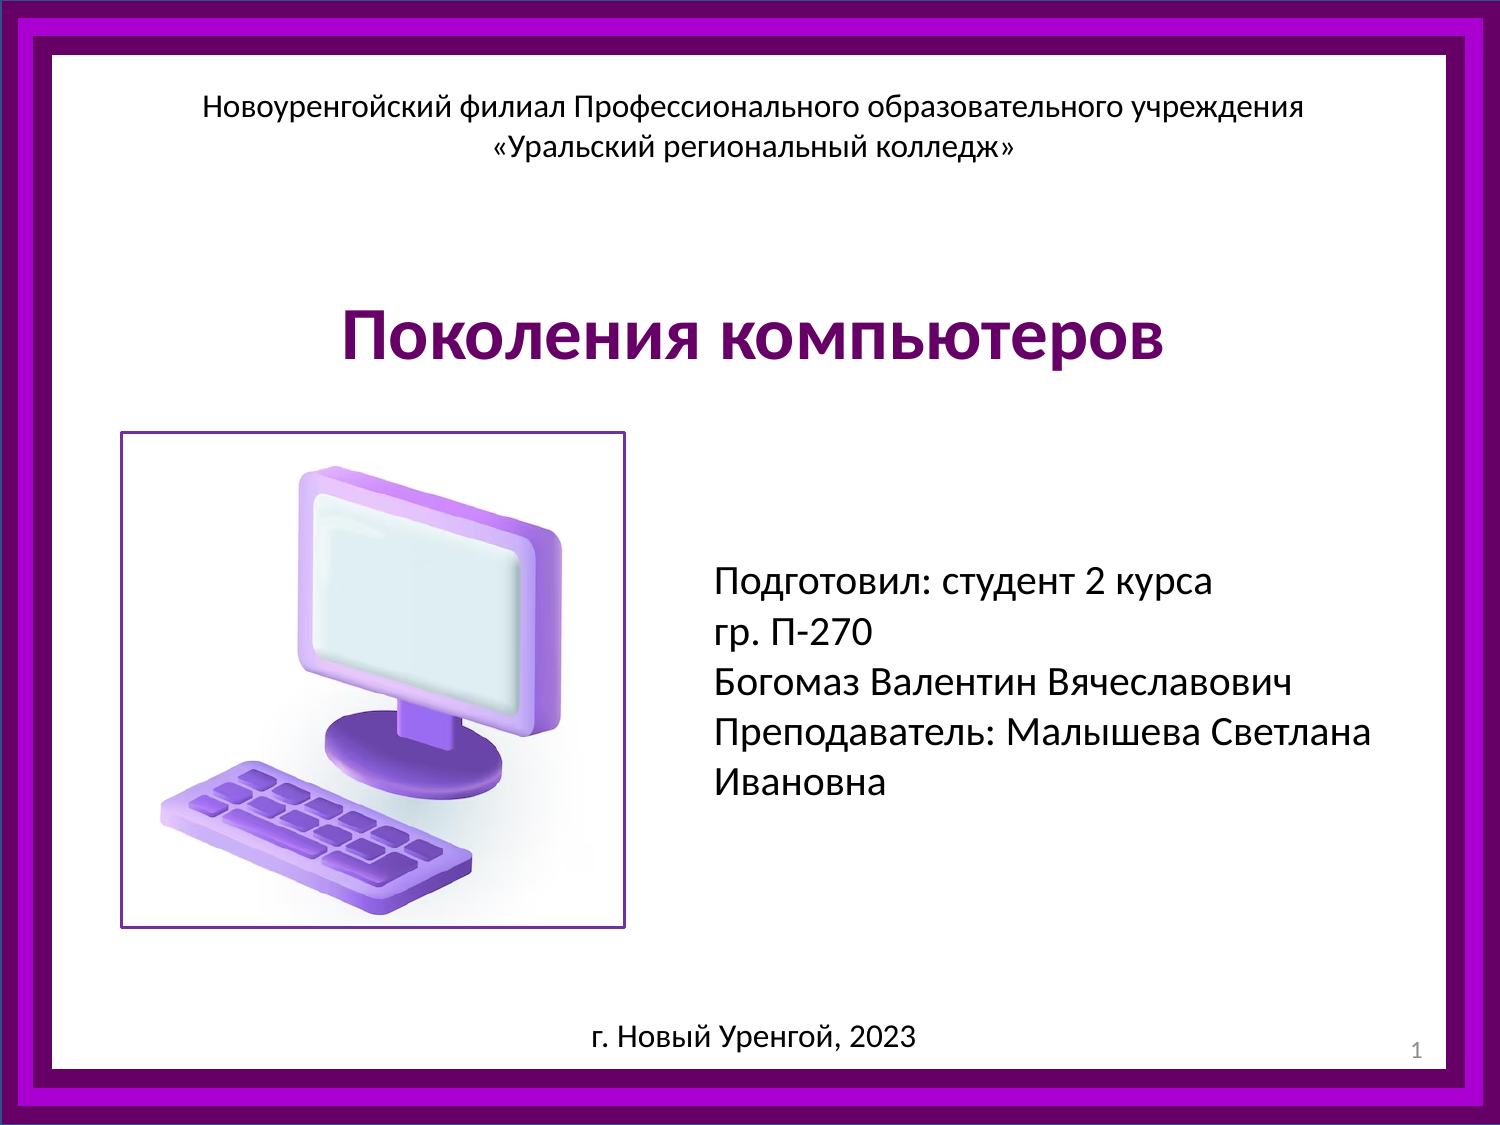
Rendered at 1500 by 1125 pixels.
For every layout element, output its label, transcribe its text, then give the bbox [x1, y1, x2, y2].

slide_number 1 [1129, 1034, 1438, 1062]
text_box Поколения компьютеров [181, 277, 1327, 383]
text_box г. Новый Уренгой, 2023 [457, 1006, 1051, 1061]
text_box Подготовил: студент 2 курса гр. П-270 Богомаз Валентин Вячеславович Преподаватель: Малышева Светлана Ивановна [699, 546, 1401, 811]
picture [0, 0, 1500, 1125]
text_box Новоуренгойский филиал Профессионального образовательного учреждения «Уральский региональный колледж» [98, 76, 1409, 172]
